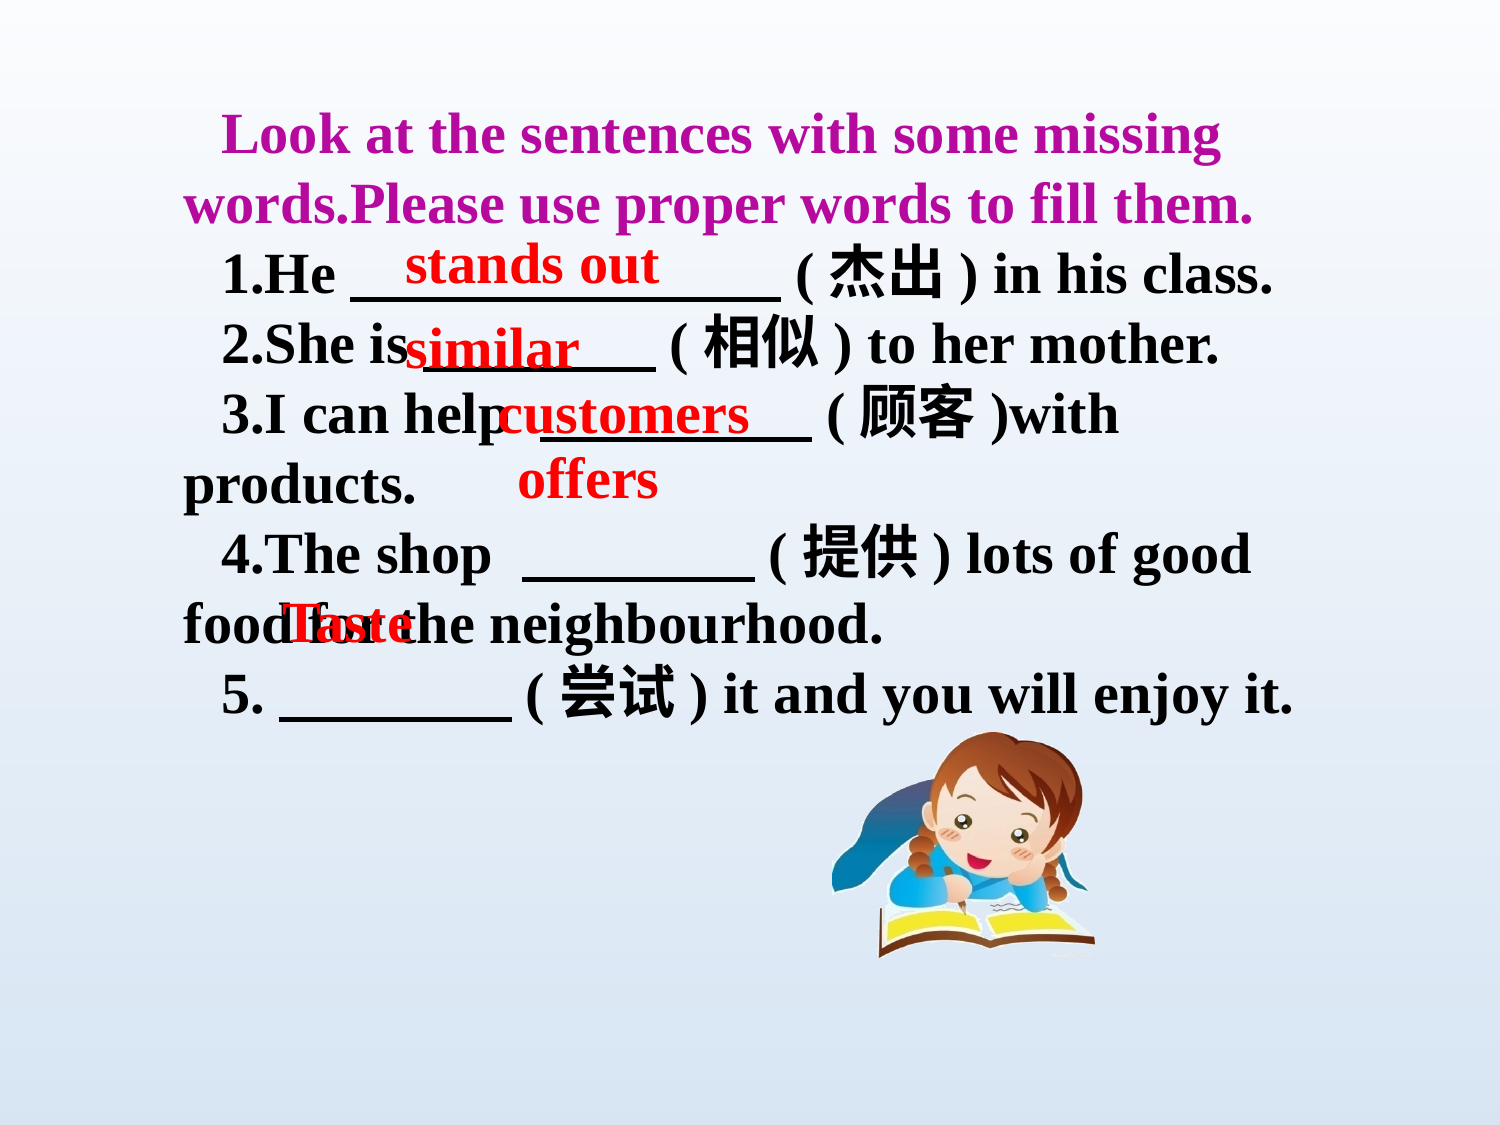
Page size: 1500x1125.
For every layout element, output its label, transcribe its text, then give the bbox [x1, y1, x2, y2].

picture [831, 732, 1095, 958]
text_box Look at the sentences with some missing words.Please use proper words to fill them. 1.He (杰出) in his class. 2.She is (相似) to her mother. 3.I can help (顾客)with products. 4.The shop (提供) lots of good food for the neighbourhood. 5. (尝试) it and you will enjoy it. [168, 87, 1334, 802]
text_box similar [390, 303, 596, 388]
text_box customers [483, 367, 766, 453]
text_box Taste [267, 577, 428, 662]
text_box offers [502, 433, 675, 518]
text_box stands out [390, 218, 676, 303]
